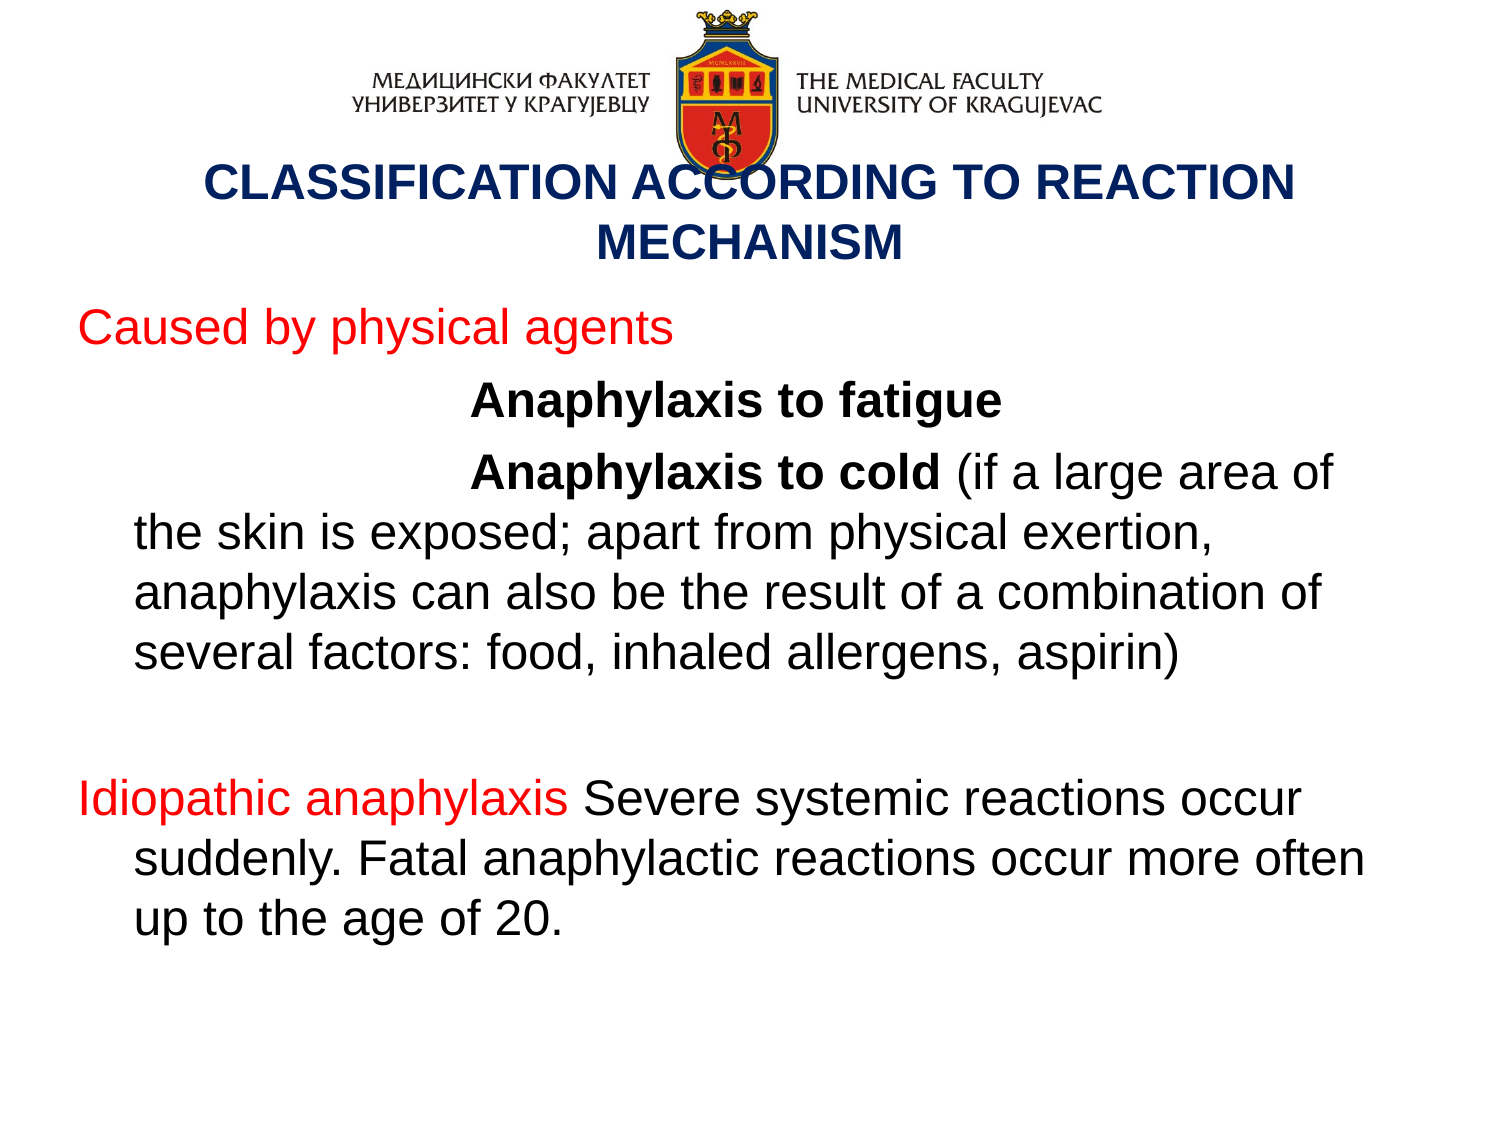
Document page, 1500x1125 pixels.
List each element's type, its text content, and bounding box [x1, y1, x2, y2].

picture [328, 0, 1125, 137]
text_box Caused by physical agents Anaphylaxis to fatigue Anaphylaxis to cold (if a large area of the skin is exposed; apart from physical exertion, anaphylaxis can also be the result of a combination of several factors: food, inhaled allergens, aspirin) Idiopathic anaphylaxis Severe systemic reactions occur suddenly. Fatal anaphylactic reactions occur more often up to the age of 20. [62, 287, 1413, 1030]
text_box CLASSIFICATION ACCORDING TO REACTION MECHANISM [74, 137, 1425, 237]
